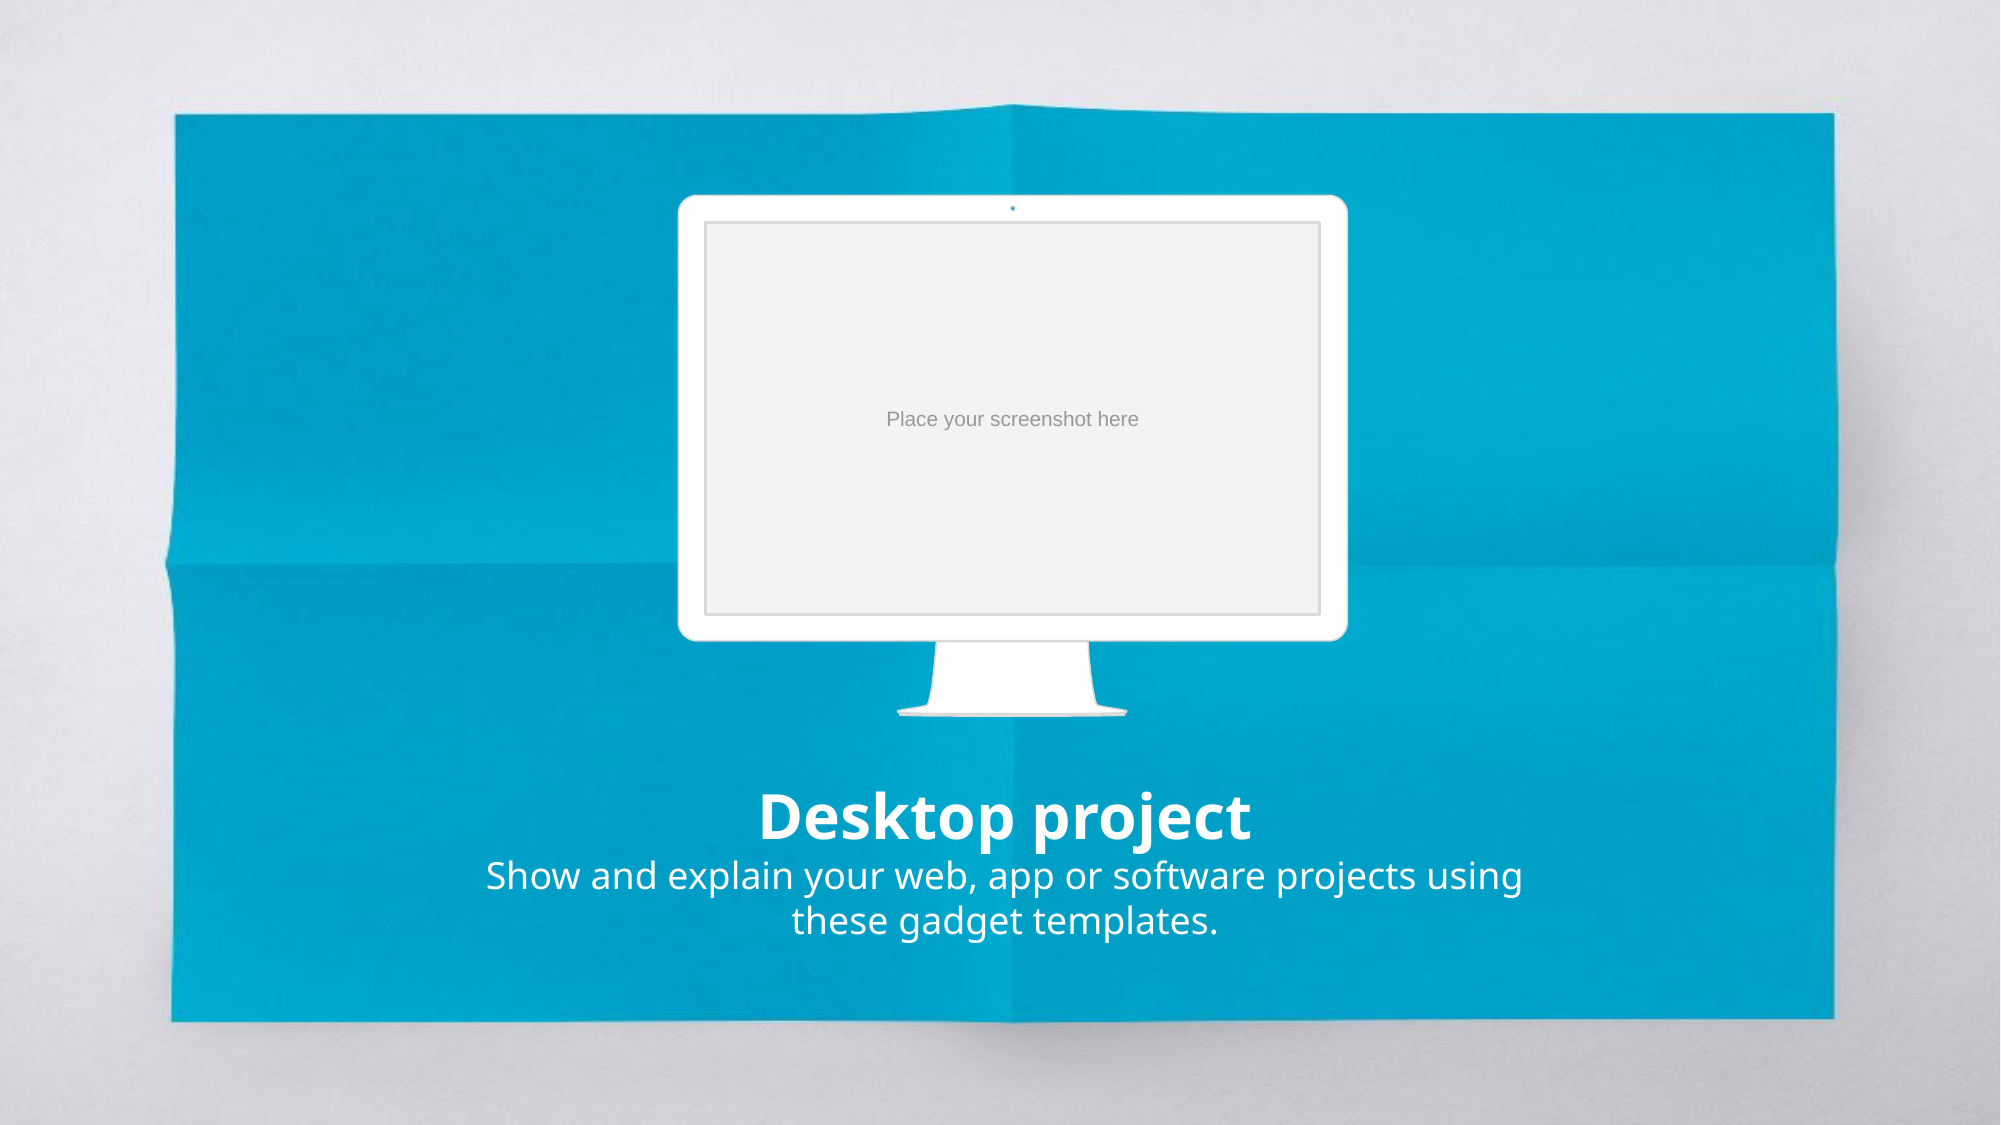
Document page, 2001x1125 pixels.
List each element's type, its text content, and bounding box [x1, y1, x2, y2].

picture [0, 0, 2001, 1125]
list Desktop project Show and explain your web, app or software projects using these gadget templates. [470, 761, 1540, 954]
text_box [678, 195, 1348, 717]
text_box Place your screenshot here [705, 222, 1320, 615]
